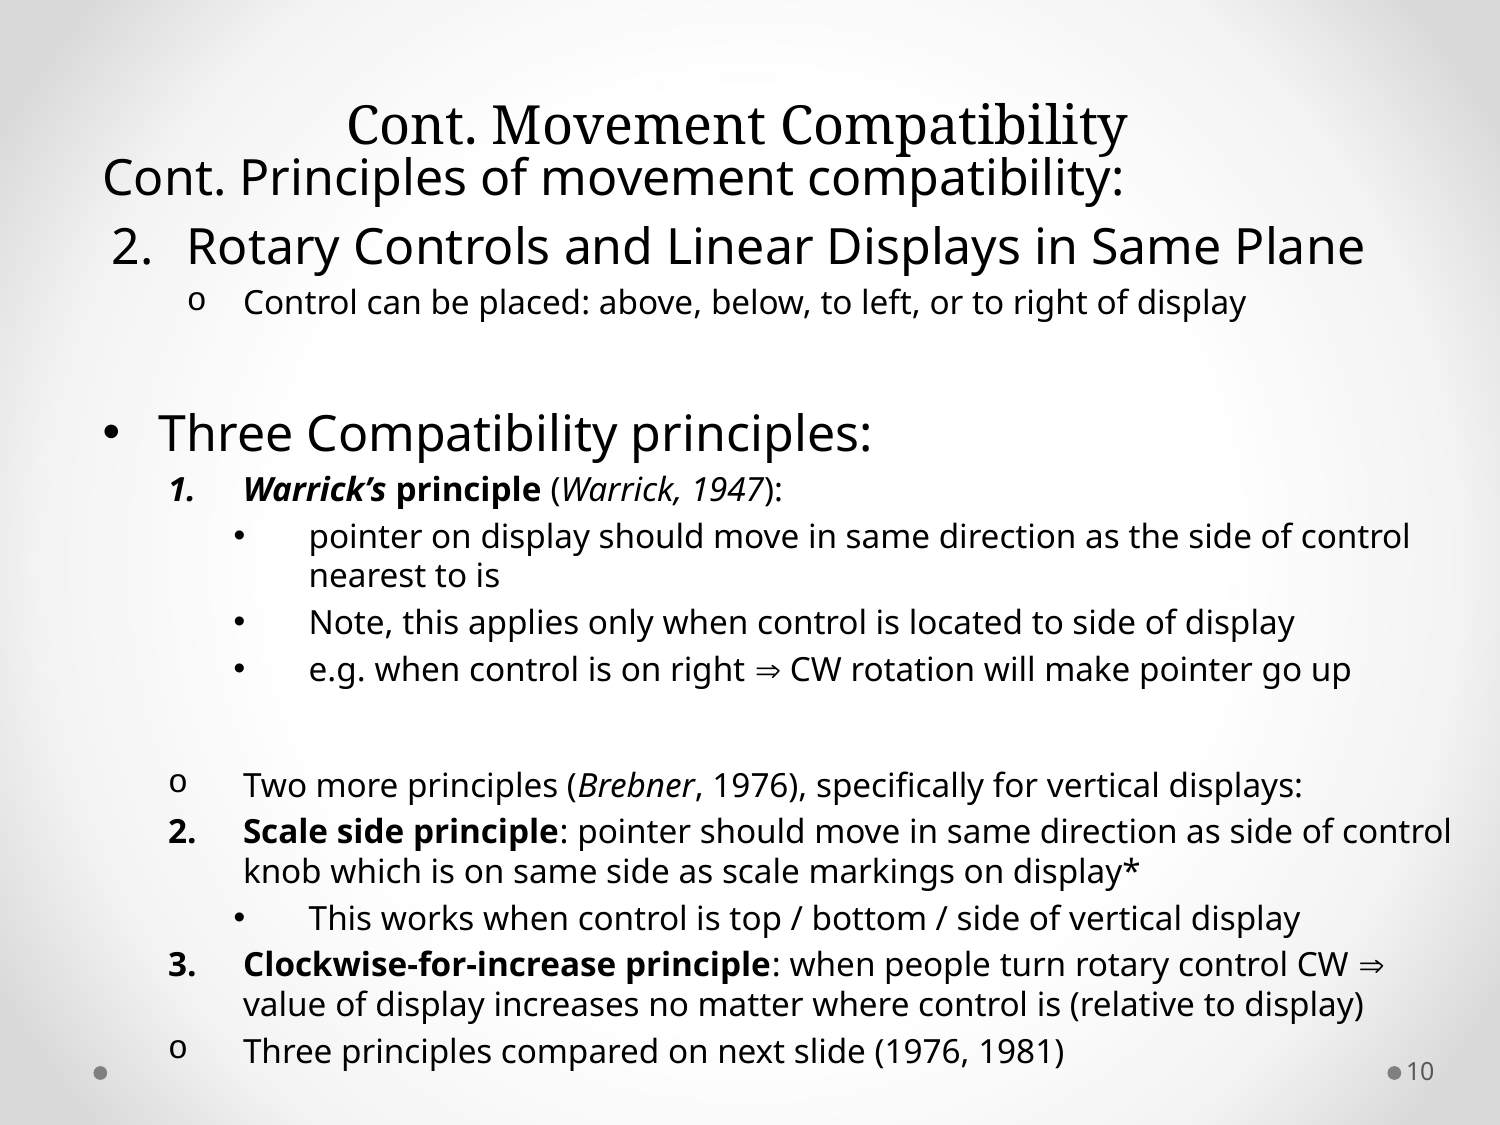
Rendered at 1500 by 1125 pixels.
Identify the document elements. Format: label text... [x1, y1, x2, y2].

picture [0, 1, 1500, 1125]
slide_number 10 [1401, 1042, 1494, 1103]
title Cont. Movement Compatibility [62, 62, 1413, 163]
list Cont. Principles of movement compatibility: Rotary Controls and Linear Displays in Same Plane Control can be placed: above, below, to left, or to right of display Three Compatibility principles: Warrick’s principle (Warrick, 1947): pointer on display should move in same direction as the side of control nearest to is Note, this applies only when control is located to side of display e.g. when control is on right  CW rotation will make pointer go up Two more principles (Brebner, 1976), specifically for vertical displays: Scale side principle: pointer should move in same direction as side of control knob which is on same side as scale markings on display* This works when control is top / bottom / side of vertical display Clockwise-for-increase principle: when people turn rotary control CW  value of display increases no matter where control is (relative to display) Three principles compared on next slide (1976, 1981) [87, 137, 1475, 1113]
